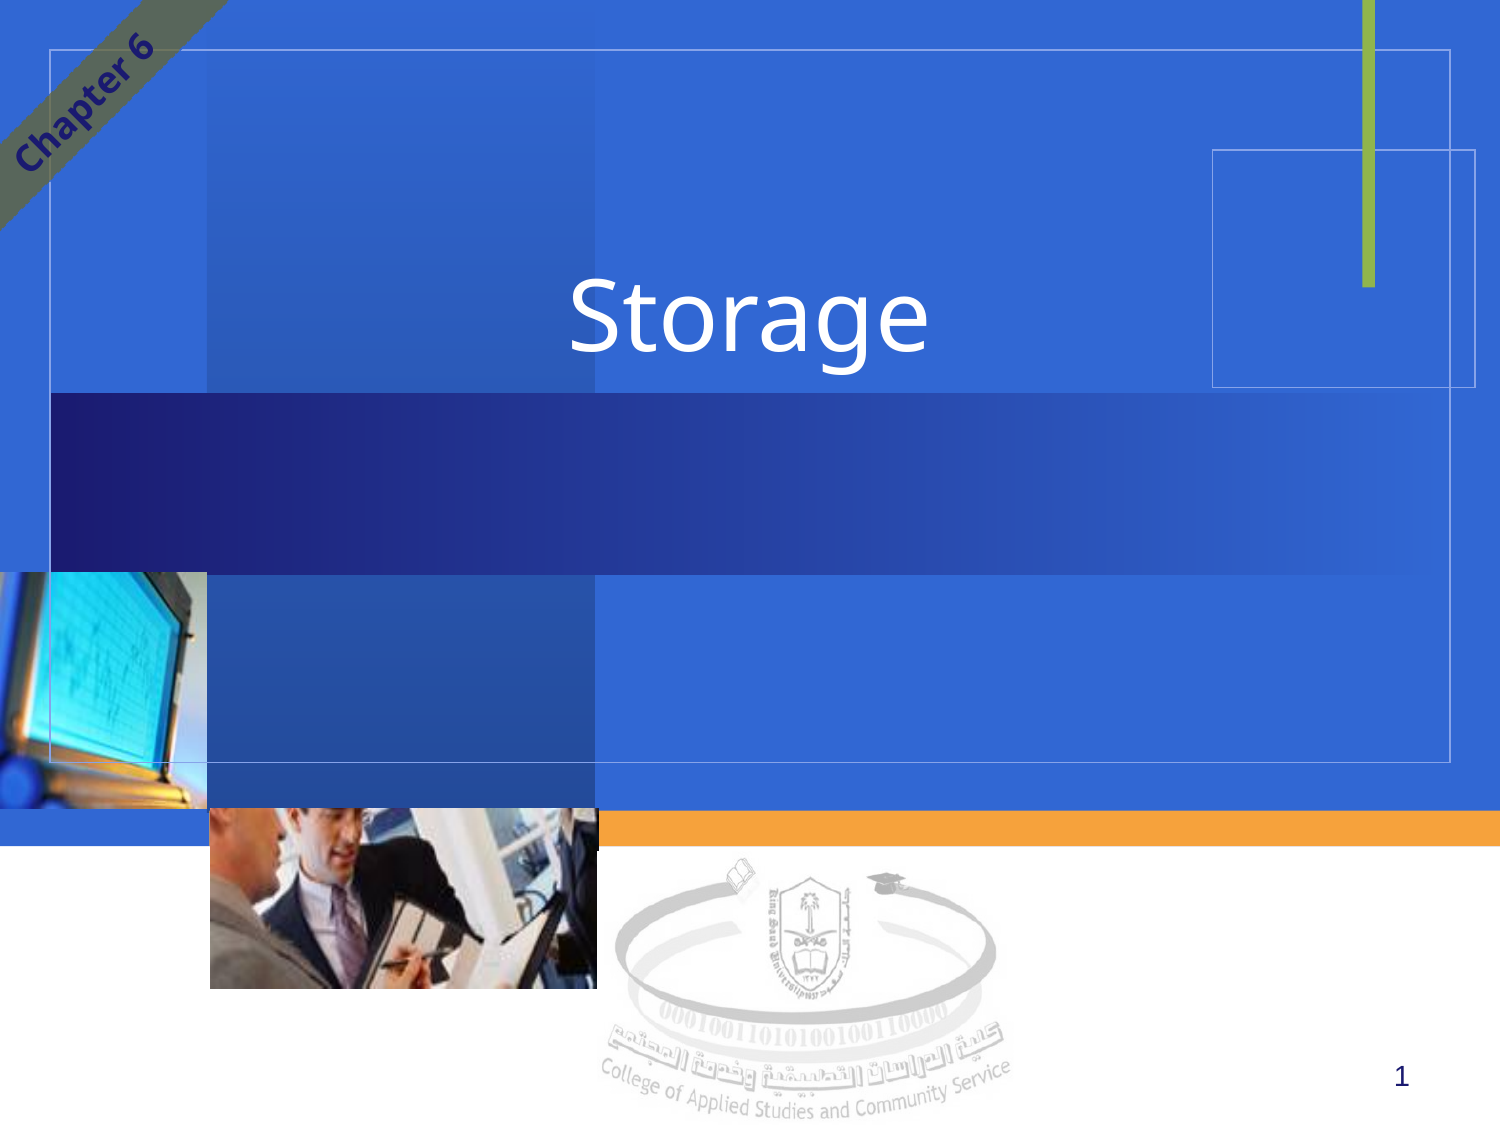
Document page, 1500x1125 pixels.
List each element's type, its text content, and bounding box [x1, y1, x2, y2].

title Storage [111, 191, 1388, 433]
picture [51, 572, 207, 762]
slide_number 1 [1074, 1049, 1426, 1103]
text_box Chapter 6 [0, 0, 230, 232]
picture [0, 572, 207, 809]
picture [210, 808, 1018, 1125]
